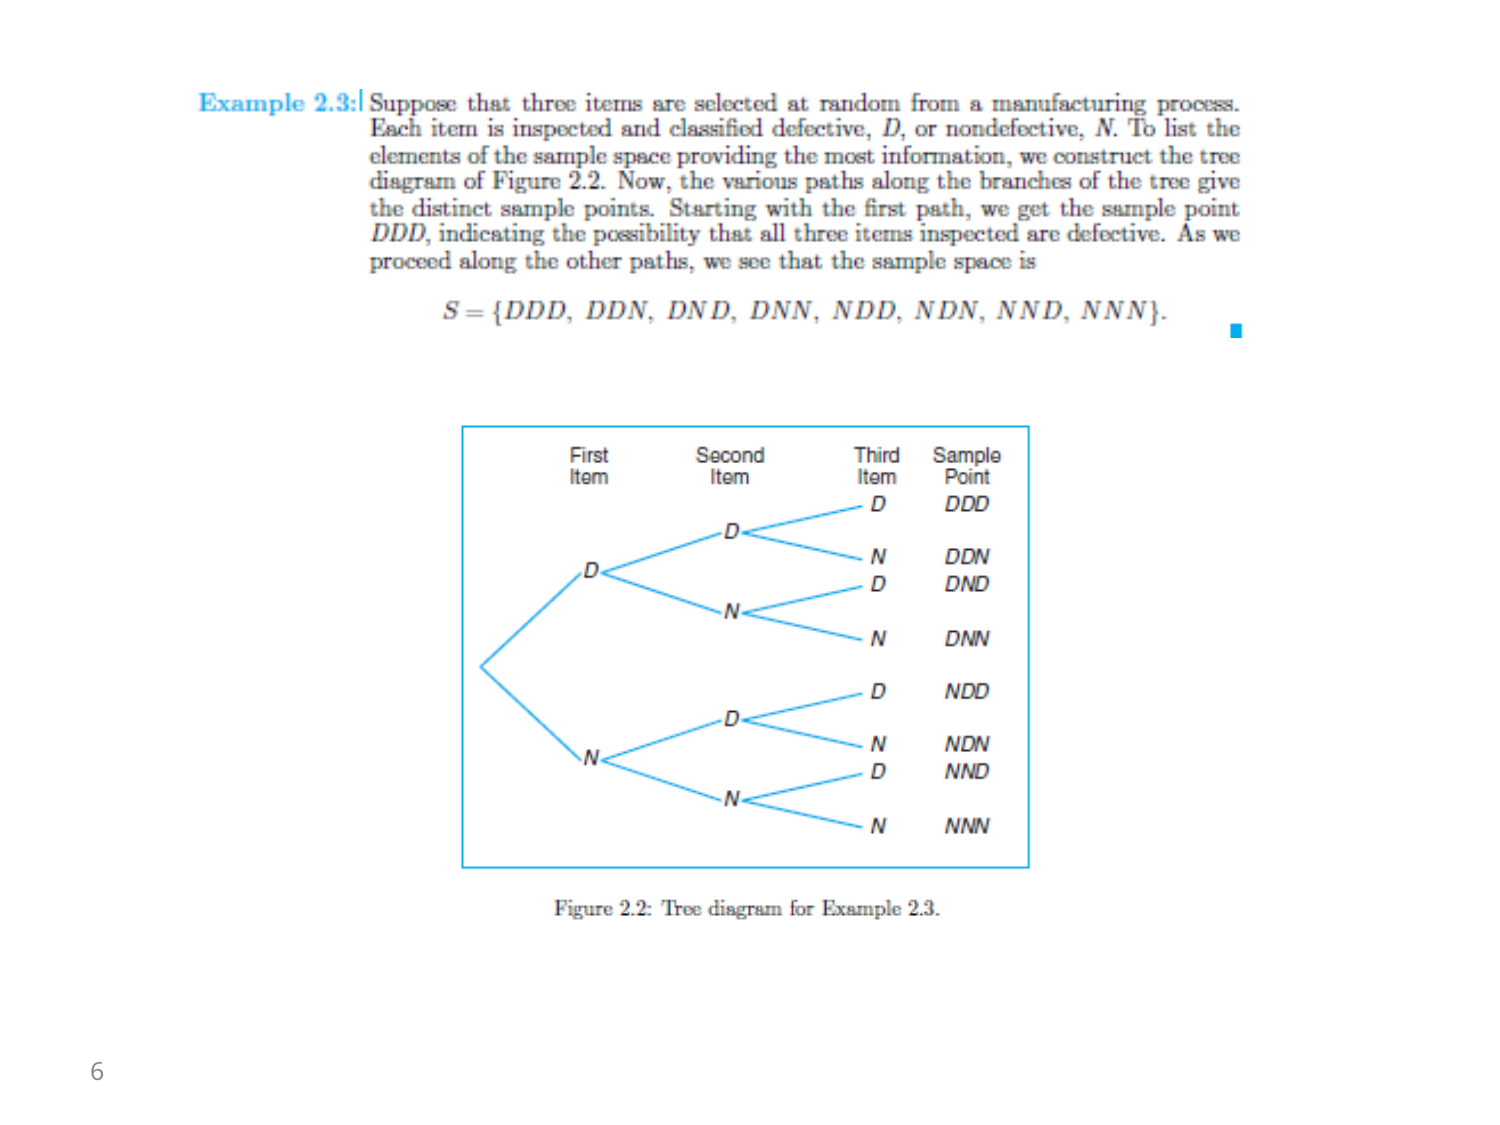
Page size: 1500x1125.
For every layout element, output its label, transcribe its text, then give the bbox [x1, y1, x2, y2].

picture [418, 385, 1081, 956]
slide_number 6 [75, 1042, 425, 1103]
picture [194, 89, 1263, 339]
